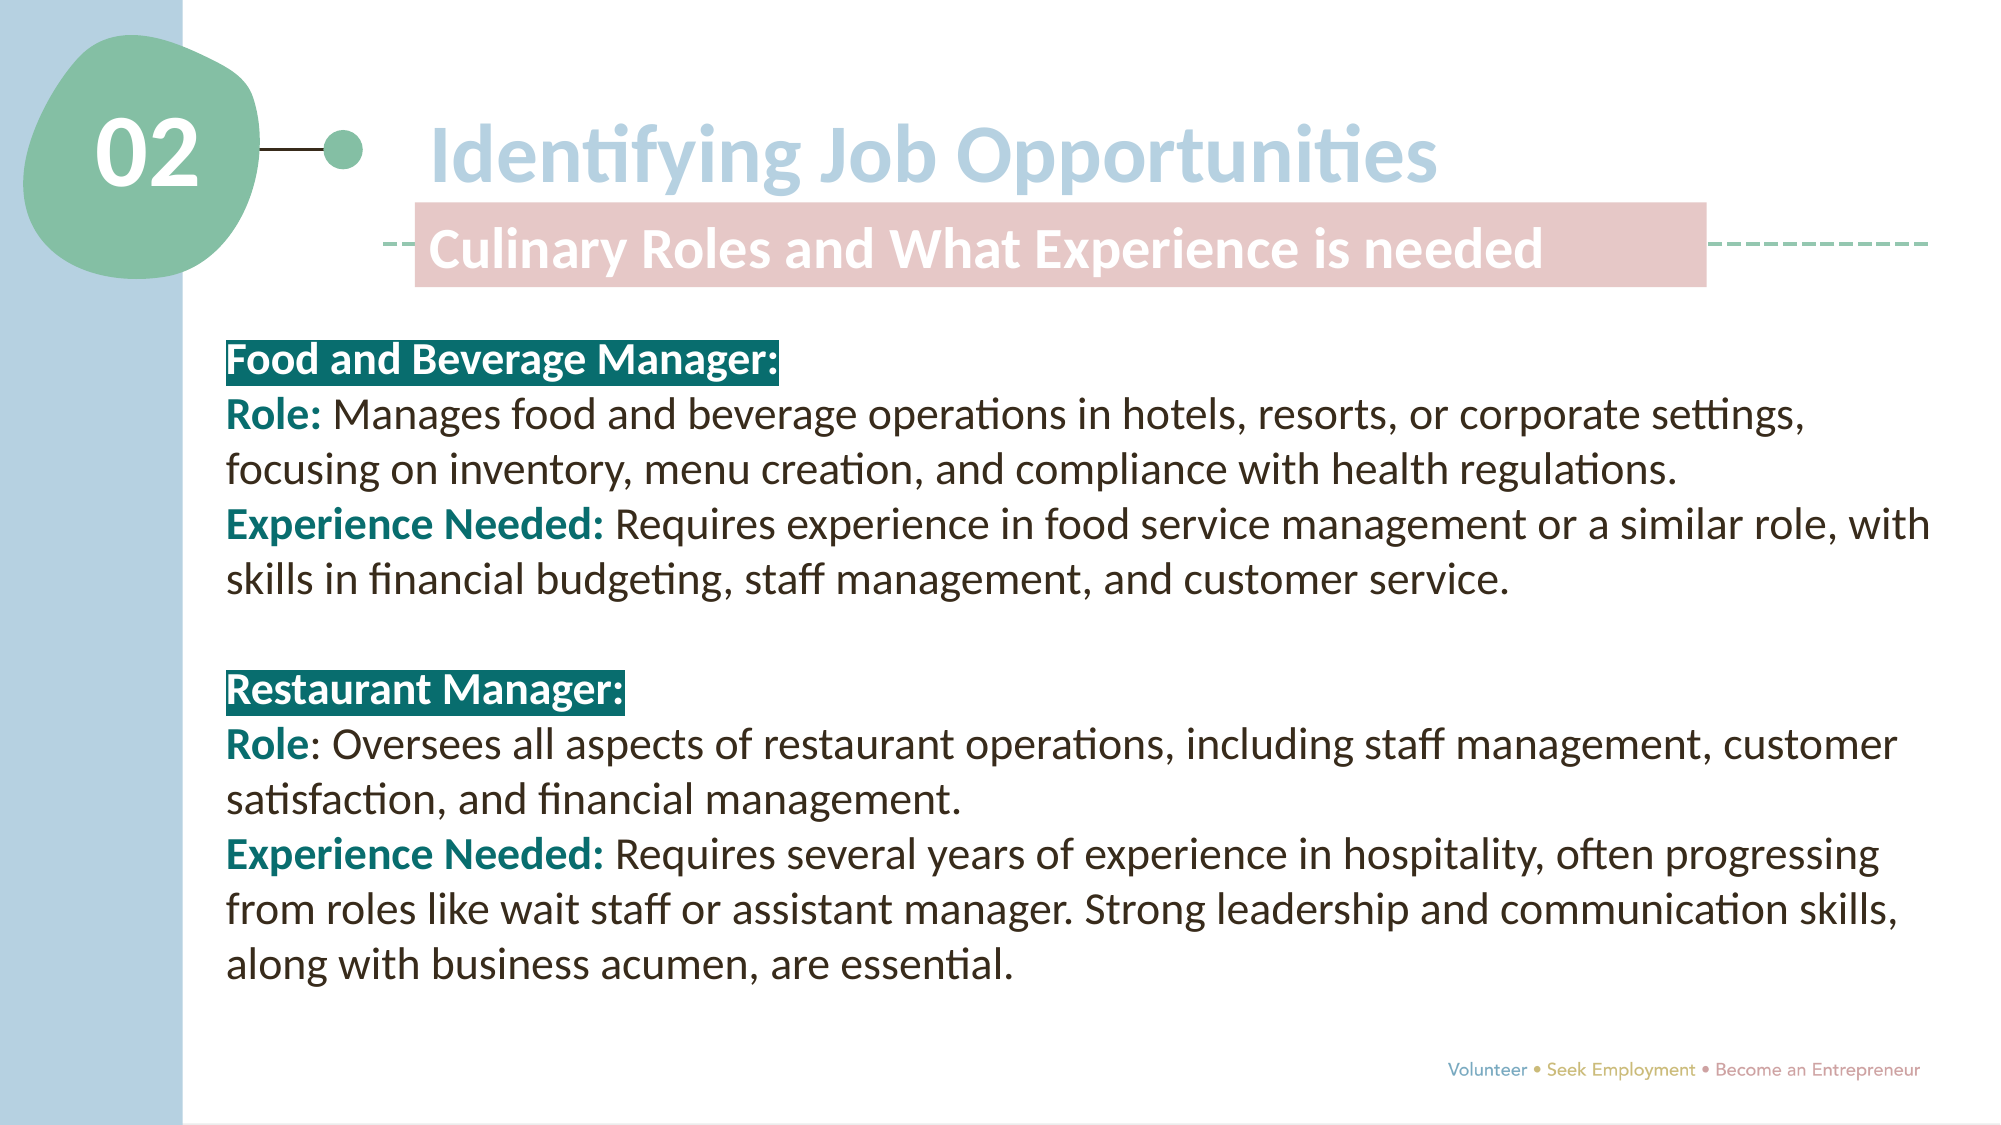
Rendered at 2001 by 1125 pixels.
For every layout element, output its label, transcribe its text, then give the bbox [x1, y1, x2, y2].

text_box Culinary Roles and What Experience is needed [414, 244, 1707, 288]
text_box Identifying Job Opportunities [414, 108, 1675, 202]
text_box [55, 35, 249, 88]
text_box [34, 230, 234, 280]
text_box Food and Beverage Manager: Role: Manages food and beverage operations in hotels, resorts, or corporate settings, focusing on inventory, menu creation, and compliance with health regulations. Experience Needed: Requires experience in food service management or a similar role, with skills in financial budgeting, staff management, and customer service. Restaurant Manager: Role: Oversees all aspects of restaurant operations, including staff management, customer satisfaction, and financial management. Experience Needed: Requires several years of experience in hospitality, often progressing from roles like wait staff or assistant manager. Strong leadership and communication skills, along with business acumen, are essential. [211, 321, 1960, 996]
text_box [0, 0, 184, 1125]
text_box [110, 129, 363, 170]
picture [1418, 1046, 1971, 1103]
text_box 02 [21, 88, 275, 230]
text_box Culinary Roles and What Experience is needed [414, 202, 1707, 243]
